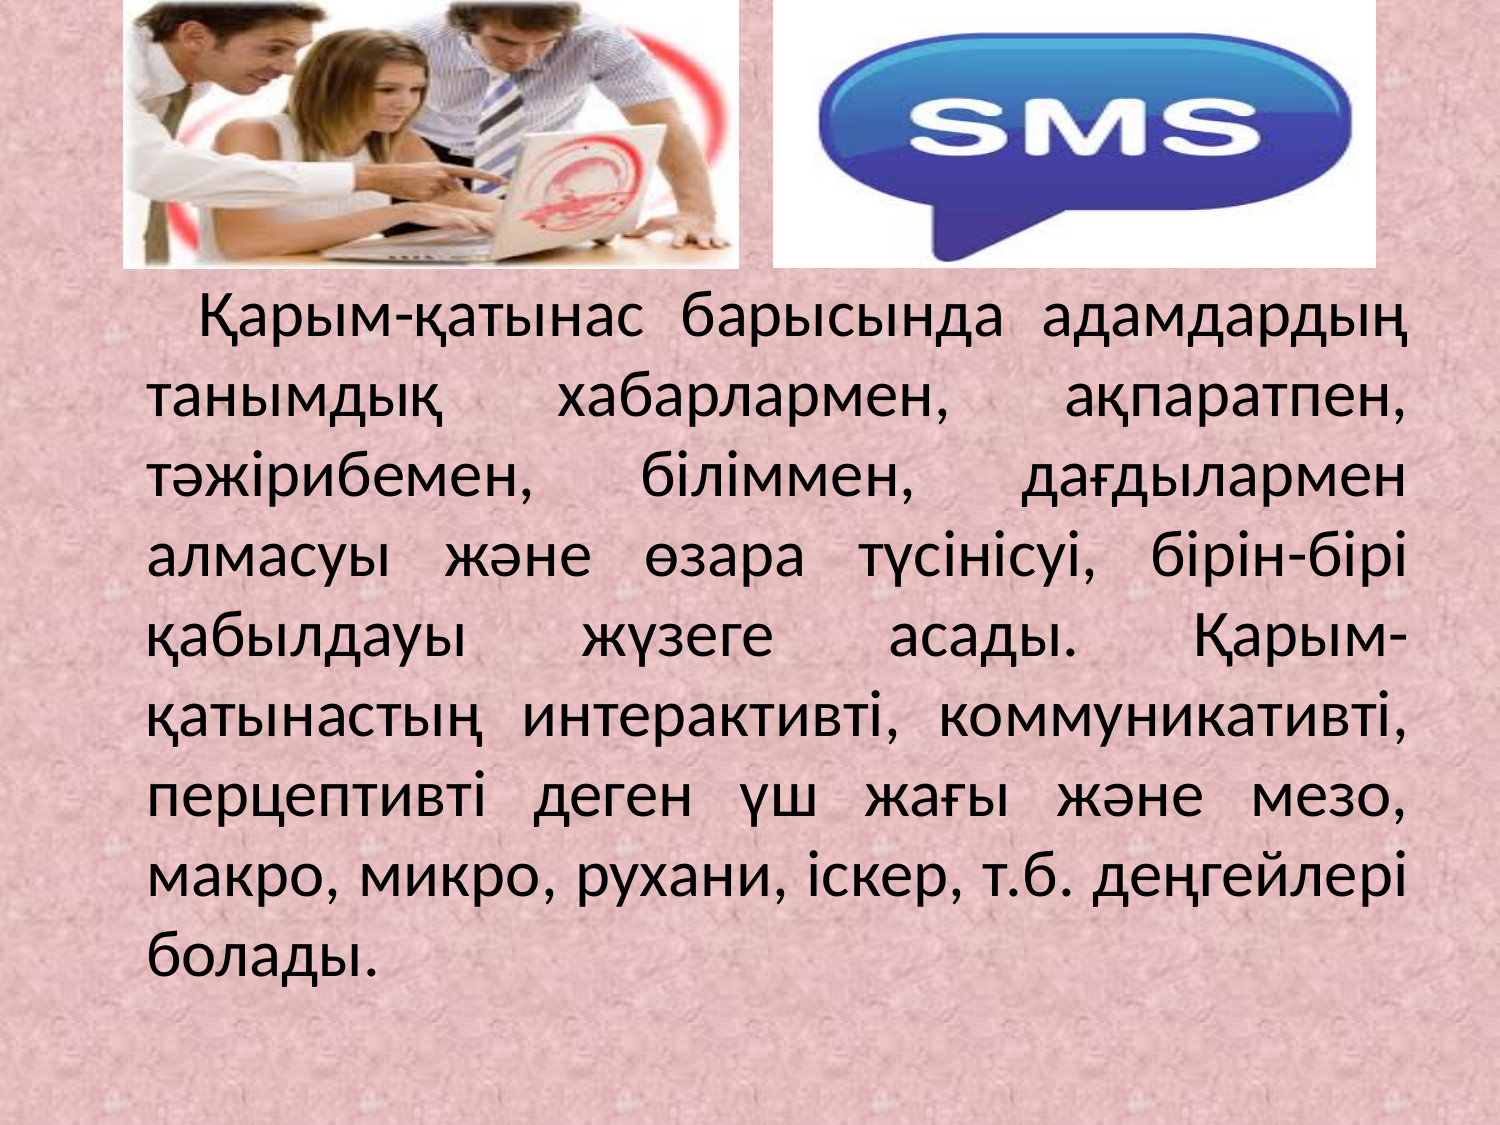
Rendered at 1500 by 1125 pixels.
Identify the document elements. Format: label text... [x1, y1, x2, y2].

list Қарым-қатынас барысында адамдардың танымдық хабарлармен, ақпаратпен, тәжірибемен, біліммен, дағдылармен алмасуы және өзара түсінісуі, бірін-бірі қабылдауы жүзеге асады. Қарым-қатынастың интерактивті, коммуникативті, перцептивті деген үш жағы және мезо, макро, микро, рухани, іскер, т.б. деңгейлері болады. [75, 262, 1425, 1005]
picture [0, 0, 1500, 1125]
